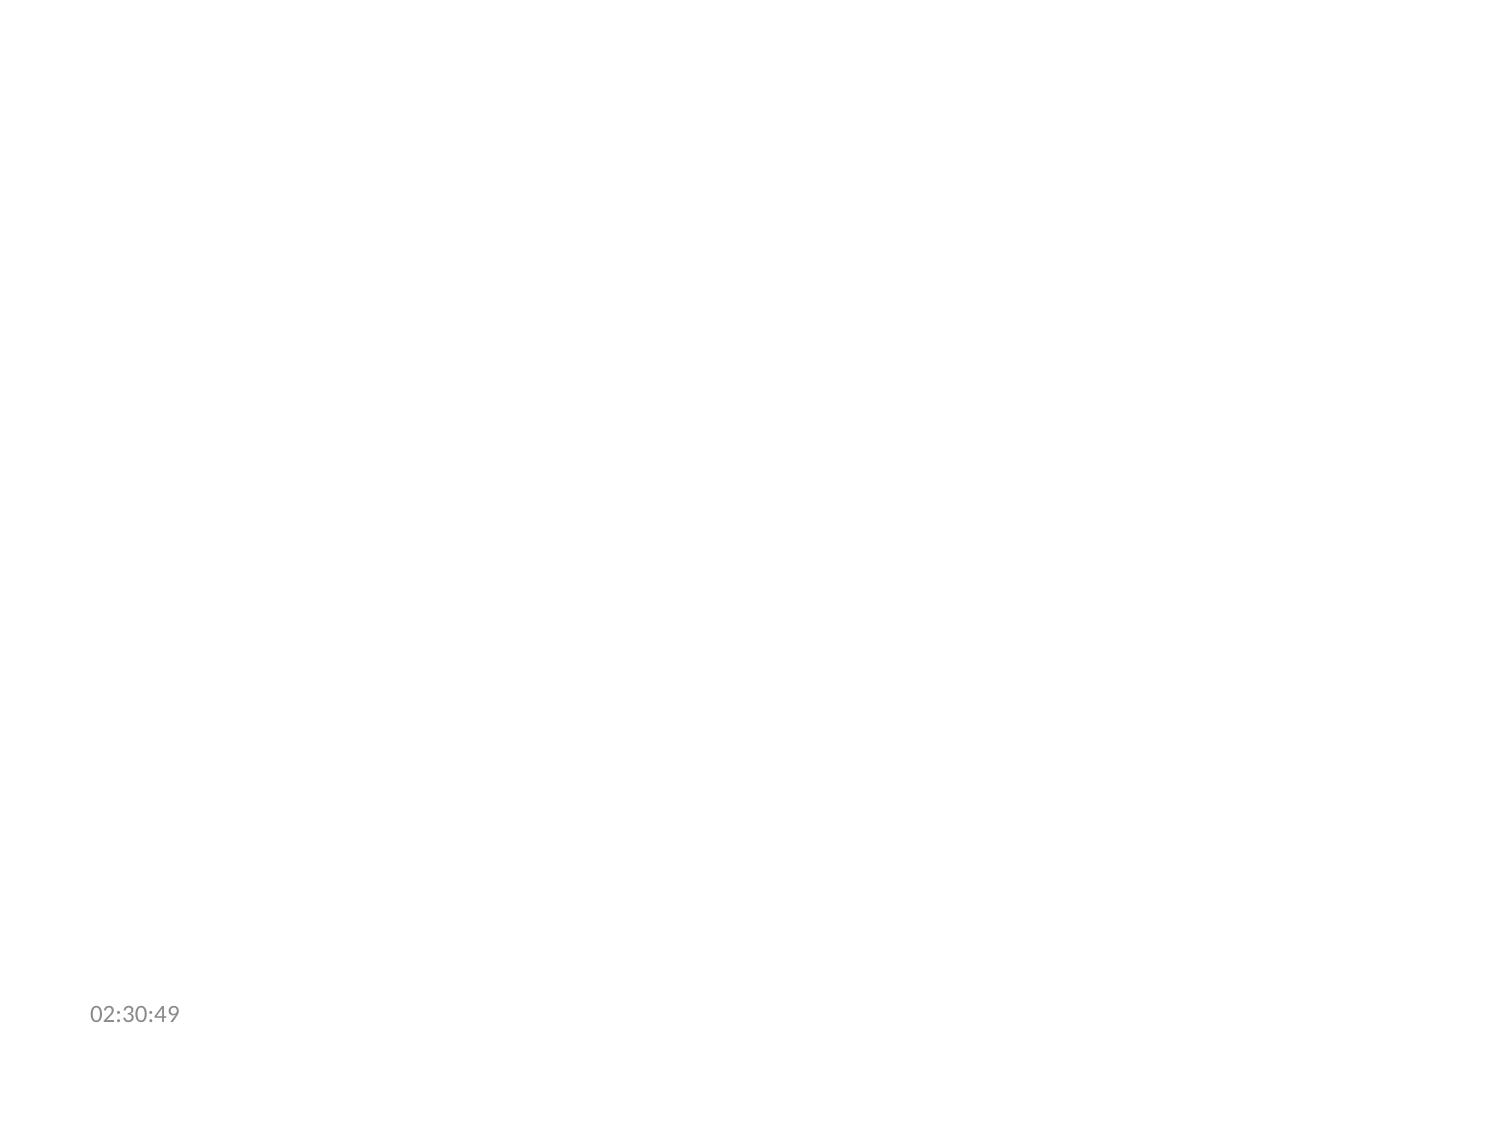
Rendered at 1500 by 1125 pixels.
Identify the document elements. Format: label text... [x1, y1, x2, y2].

text_box 15:35:09 [75, 982, 425, 1043]
